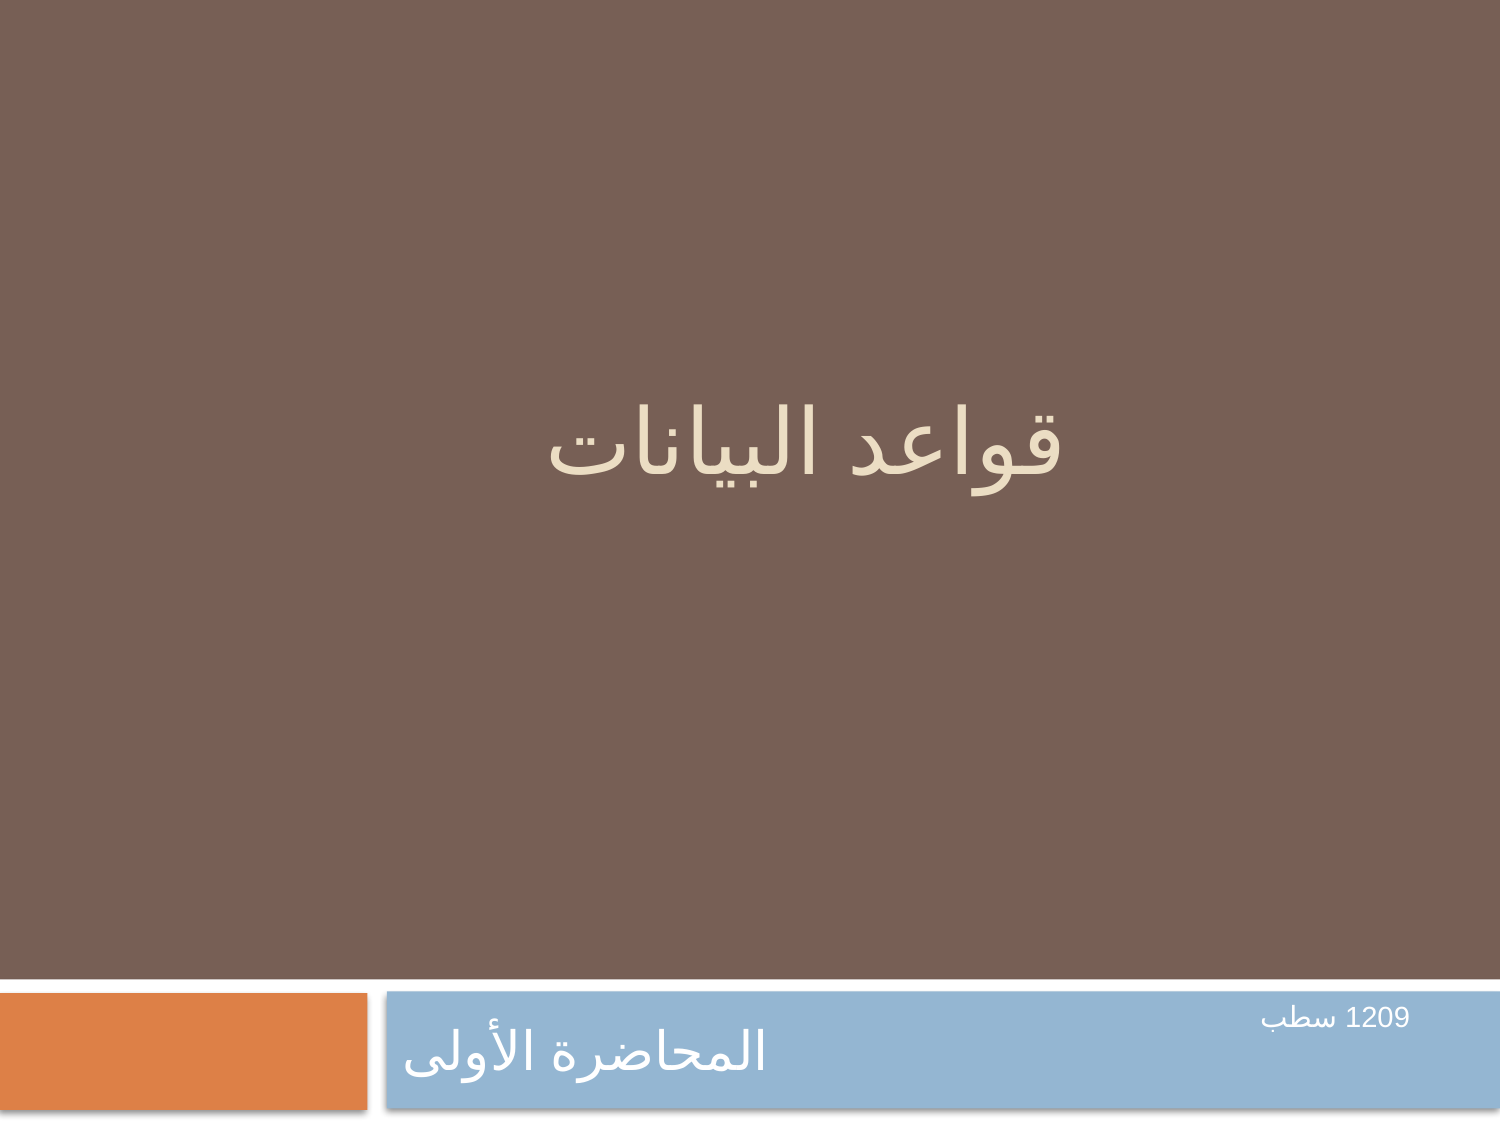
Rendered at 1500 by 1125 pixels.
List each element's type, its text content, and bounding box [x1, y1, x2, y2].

text_box 1209 سطب [1025, 991, 1425, 1076]
title قواعد البيانات [275, 312, 1338, 500]
subtitle المحاضرة الأولى [387, 992, 1488, 1105]
